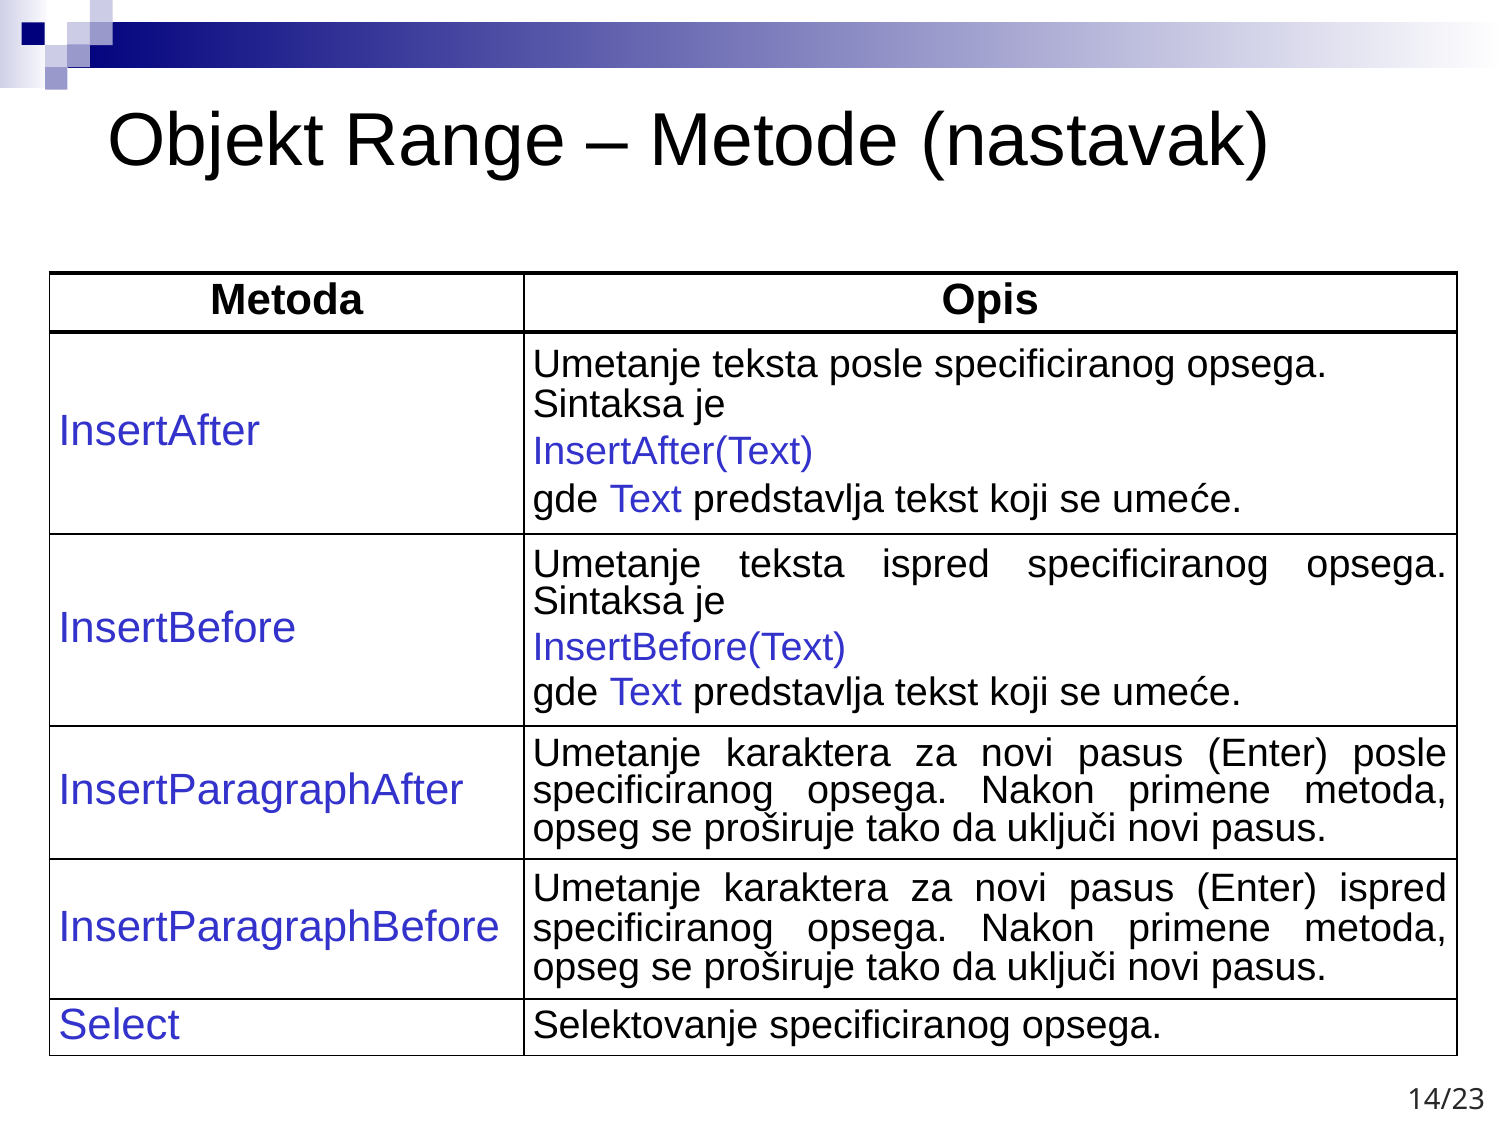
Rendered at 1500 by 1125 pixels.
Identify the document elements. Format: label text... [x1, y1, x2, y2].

table_cell Umetanje teksta posle specificiranog opsega. Sintaksa je InsertAfter(Text) gde Text predstavlja tekst koji se umeće. [525, 334, 1456, 533]
table_header Opis [525, 275, 1456, 330]
table_cell InsertBefore [50, 535, 523, 725]
text_box 14/23 [1374, 1072, 1500, 1123]
table_header Metoda [50, 275, 523, 330]
table_cell Select [50, 1000, 523, 1055]
table_cell InsertAfter [50, 334, 523, 533]
table_cell Umetanje karaktera za novi pasus (Enter) ispred specificiranog opsega. Nakon primene metoda, opseg se proširuje tako da uključi novi pasus. [525, 860, 1456, 998]
table_cell InsertParagraphBefore [50, 860, 523, 998]
table_cell InsertParagraphAfter [50, 727, 523, 858]
table_cell Umetanje teksta ispred specificiranog opsega. Sintaksa je InsertBefore(Text) gde Text predstavlja tekst koji se umeće. [525, 535, 1456, 725]
table_cell Umetanje karaktera za novi pasus (Enter) posle specificiranog opsega. Nakon primene metoda, opseg se proširuje tako da uključi novi pasus. [525, 727, 1456, 858]
table_cell Selektovanje specificiranog opsega. [525, 1000, 1456, 1055]
title Objekt Range – Metode (nastavak) [92, 74, 1294, 197]
